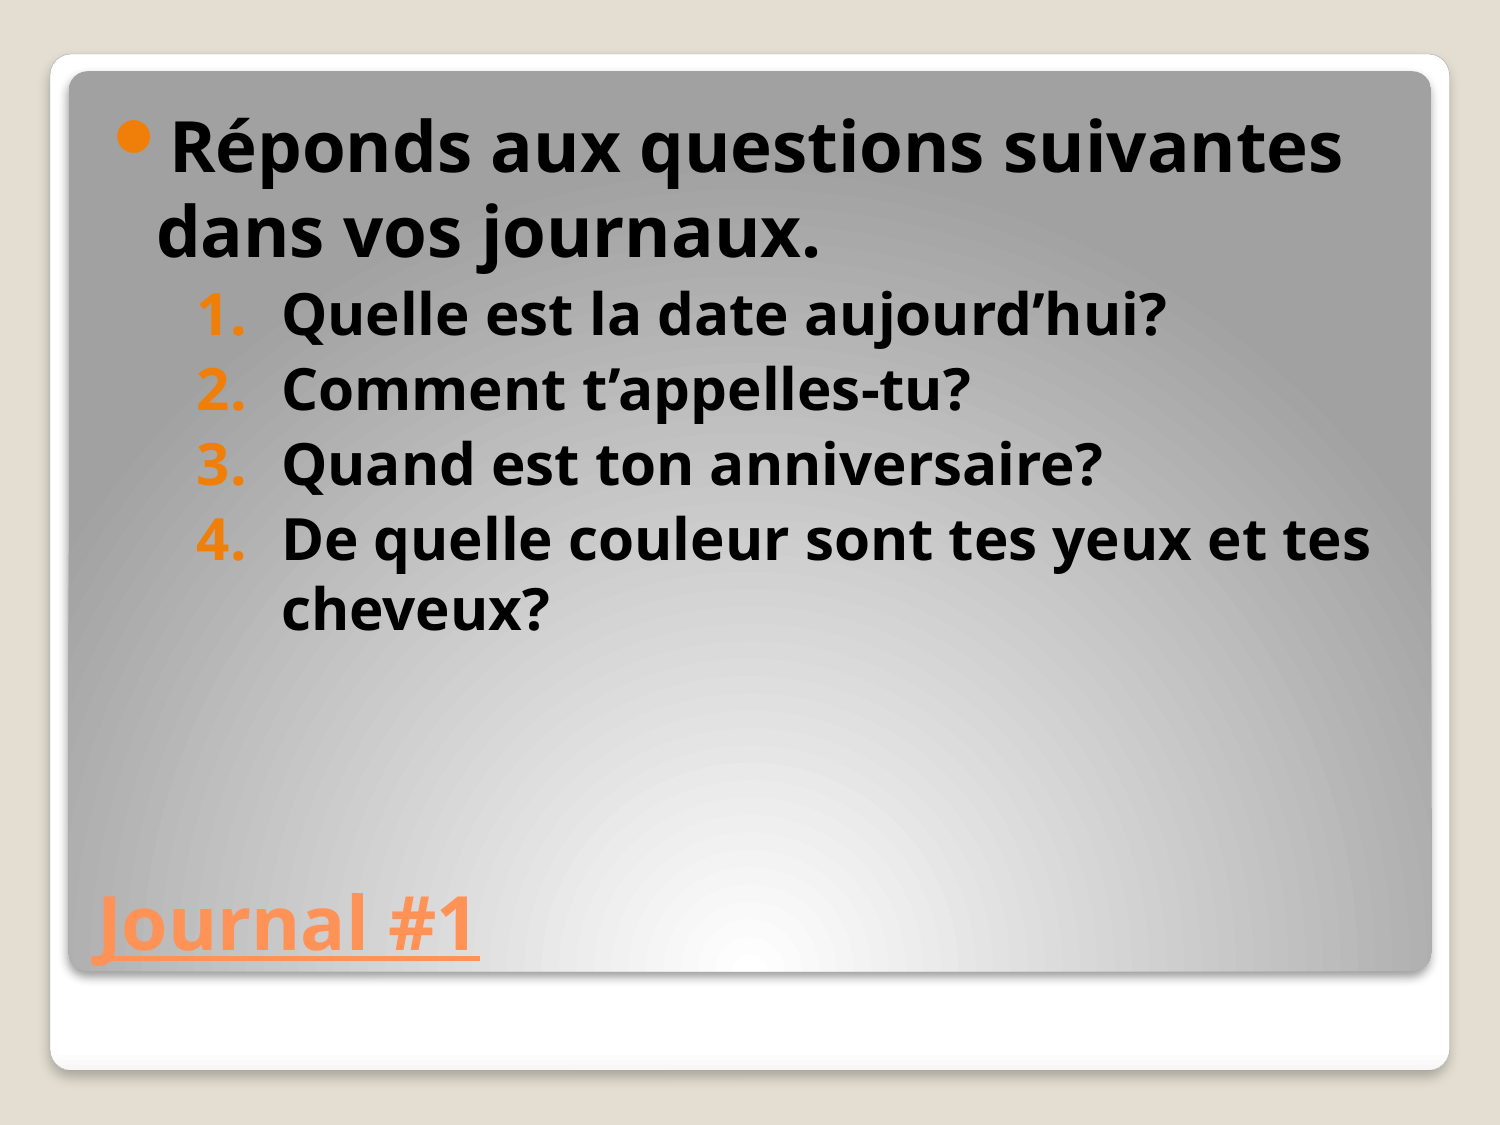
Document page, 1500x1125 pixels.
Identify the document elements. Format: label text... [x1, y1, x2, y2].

list Réponds aux questions suivantes dans vos journaux. Quelle est la date aujourd’hui? Comment t’appelles-tu? Quand est ton anniversaire? De quelle couleur sont tes yeux et tes cheveux? [82, 86, 1425, 774]
title Journal #1 [82, 800, 1425, 973]
